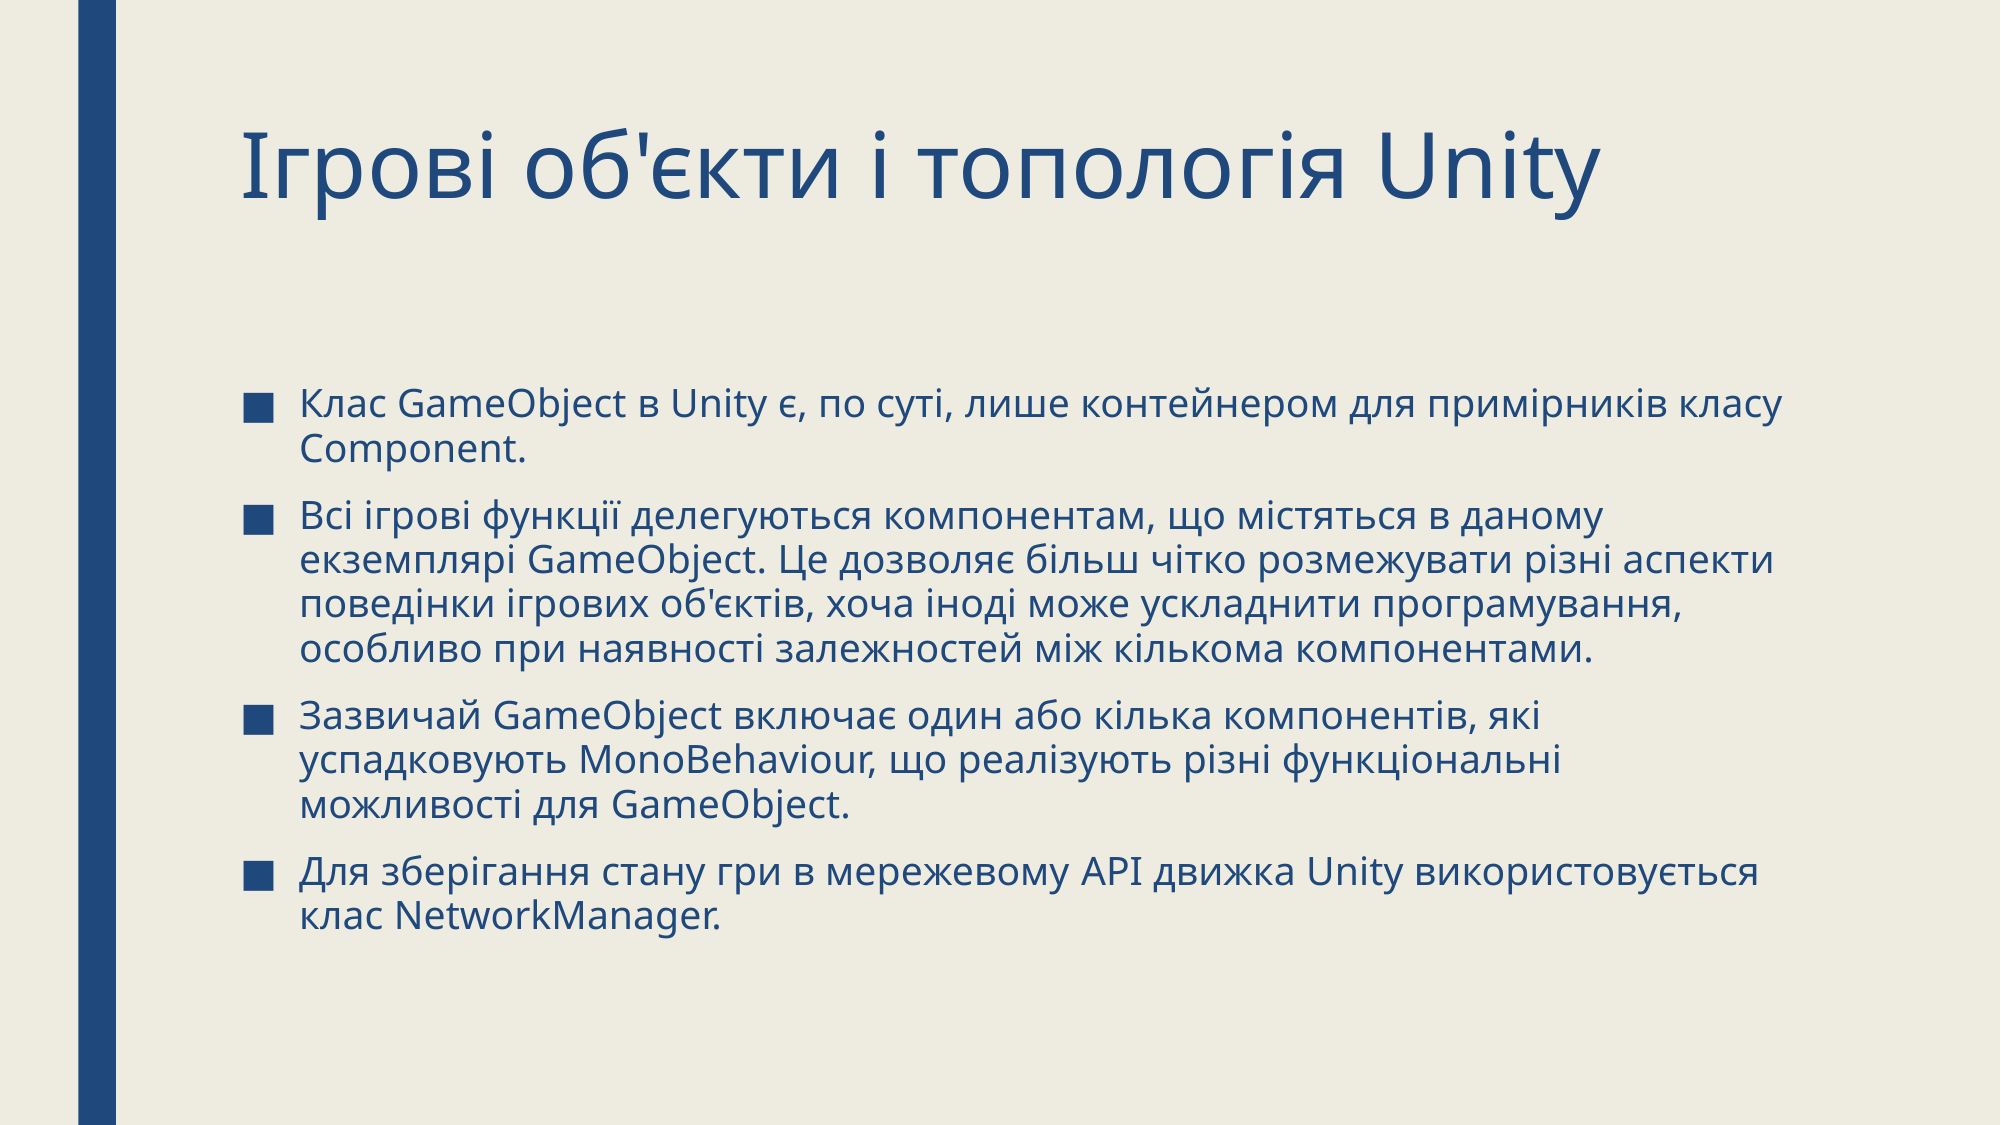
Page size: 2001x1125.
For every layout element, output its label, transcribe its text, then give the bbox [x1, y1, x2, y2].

title Ігрові об'єкти і топологія Unity [225, 112, 1800, 357]
list Клас GameObject в Unity є, по суті, лише контейнером для примірників класу Component. Всі ігрові функції делегуються компонентам, що містяться в даному екземплярі GameObject. Це дозволяє більш чітко розмежувати різні аспекти поведінки ігрових об'єктів, хоча іноді може ускладнити програмування, особливо при наявності залежностей між кількома компонентами. Зазвичай GameObject включає один або кілька компонентів, які успадковують MonoBehaviour, що реалізують різні функціональні можливості для GameObject. Для зберігання стану гри в мережевому API движка Unity використовується клас NetworkManager. [225, 375, 1800, 963]
